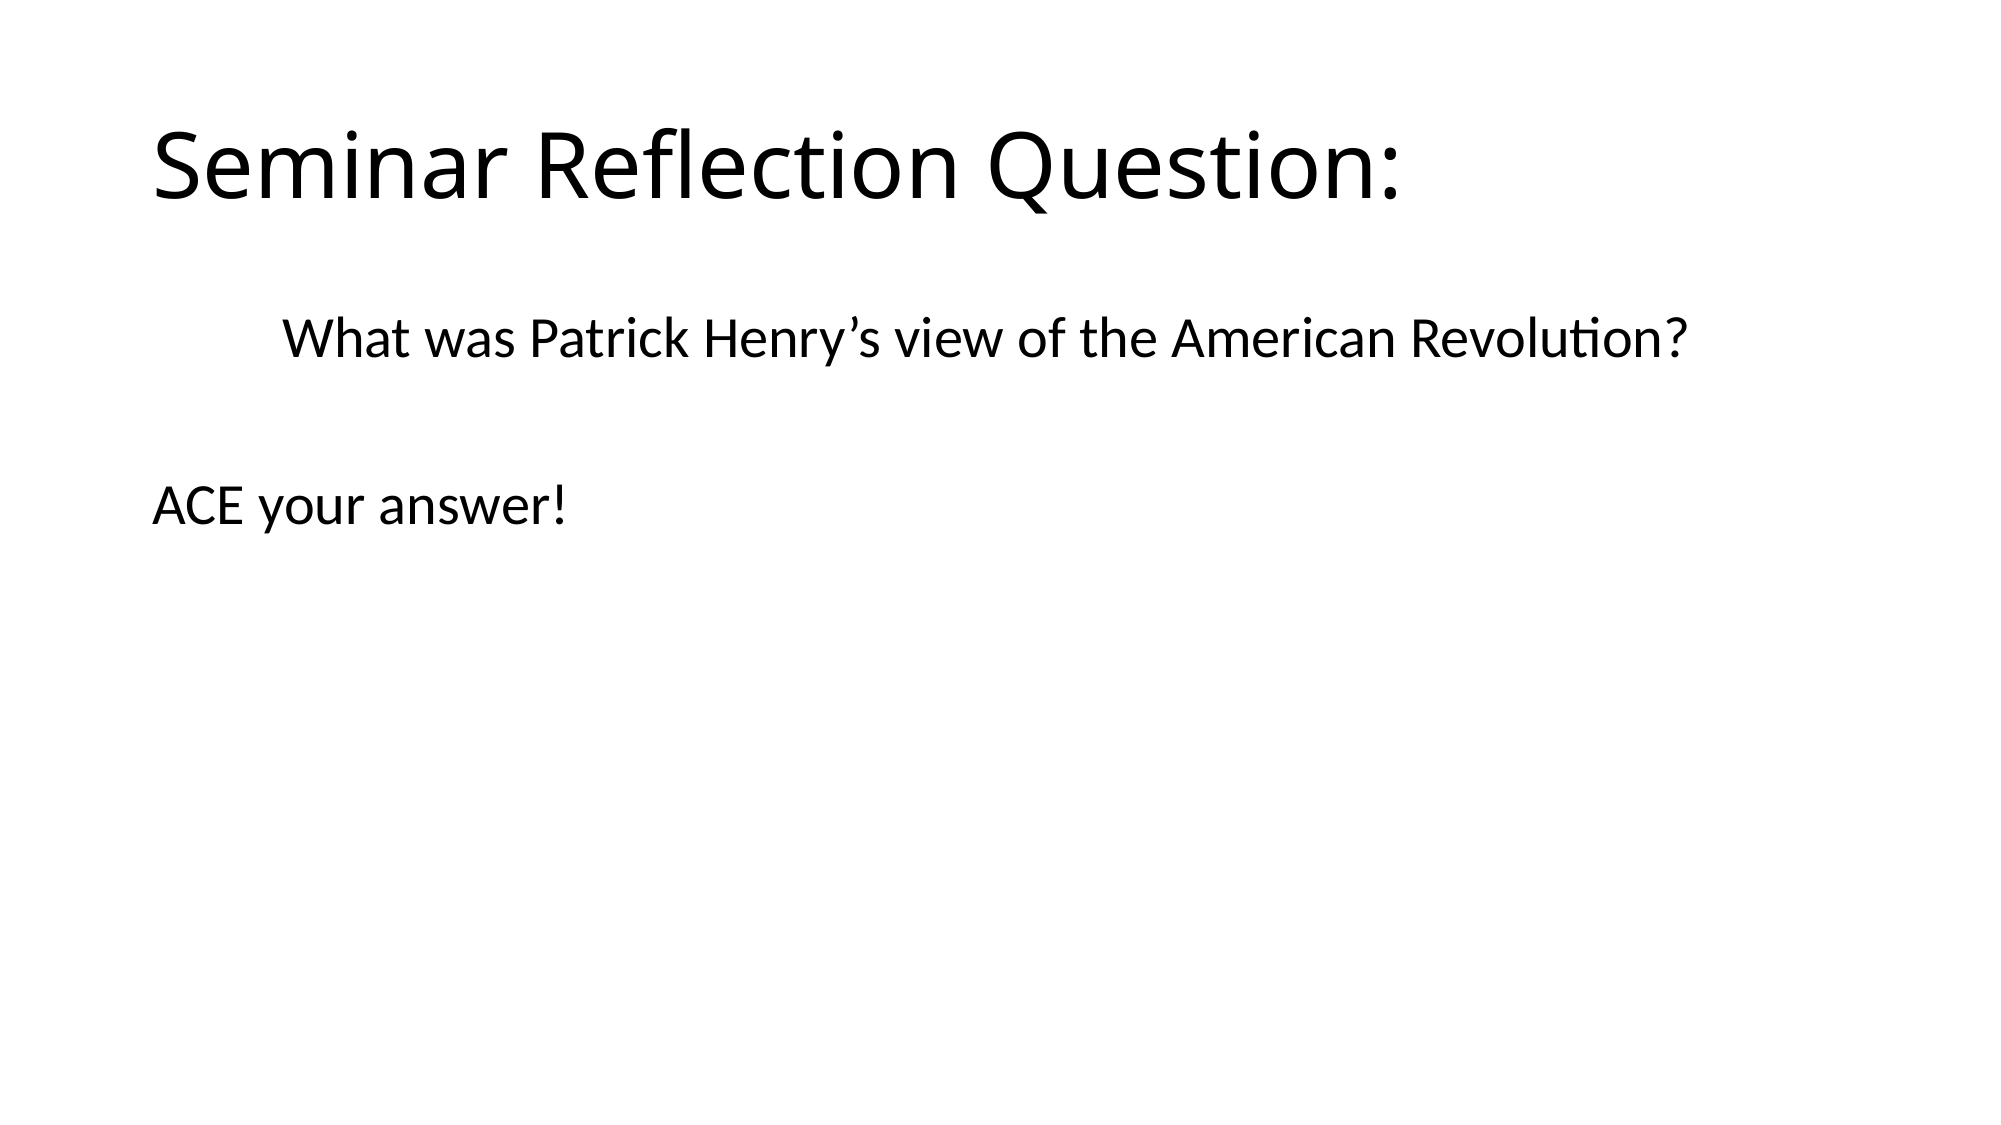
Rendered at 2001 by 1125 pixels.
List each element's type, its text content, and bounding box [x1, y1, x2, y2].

title Seminar Reflection Question: [137, 59, 1863, 278]
list What was Patrick Henry’s view of the American Revolution? ACE your answer! [137, 299, 1863, 1014]
